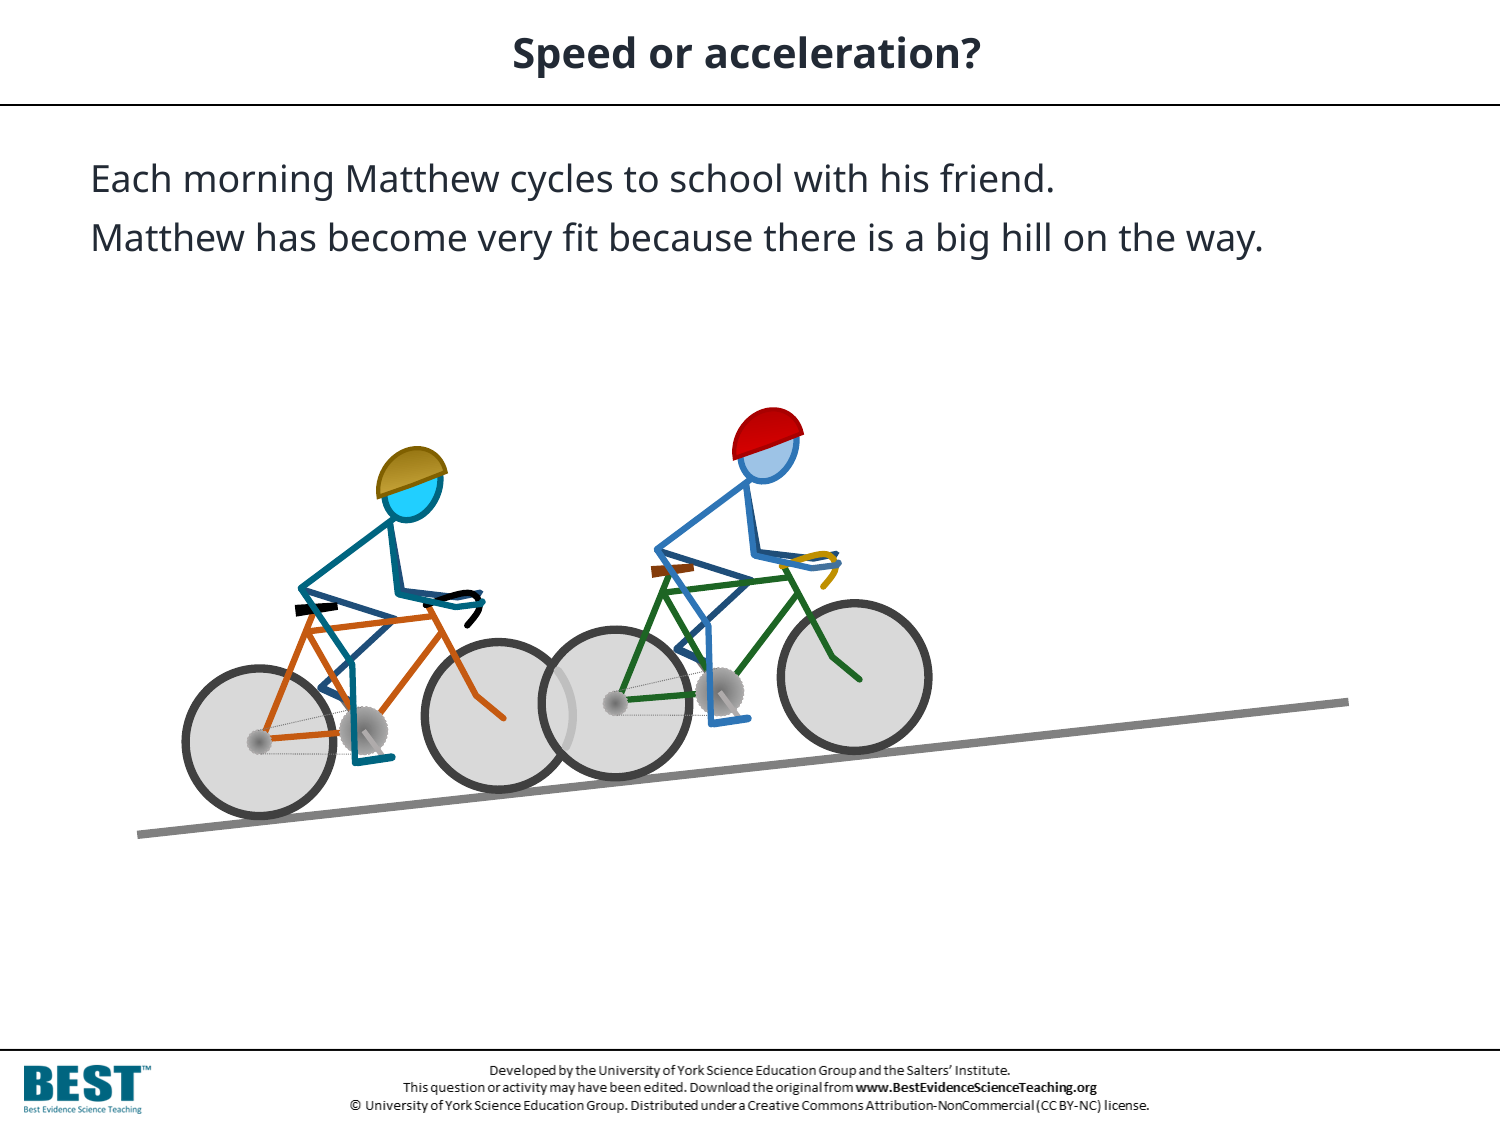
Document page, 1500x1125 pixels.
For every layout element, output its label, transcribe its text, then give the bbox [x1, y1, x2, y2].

picture [0, 104, 1500, 1124]
text_box Speed or acceleration? [23, 4, 1471, 99]
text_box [137, 413, 1349, 835]
